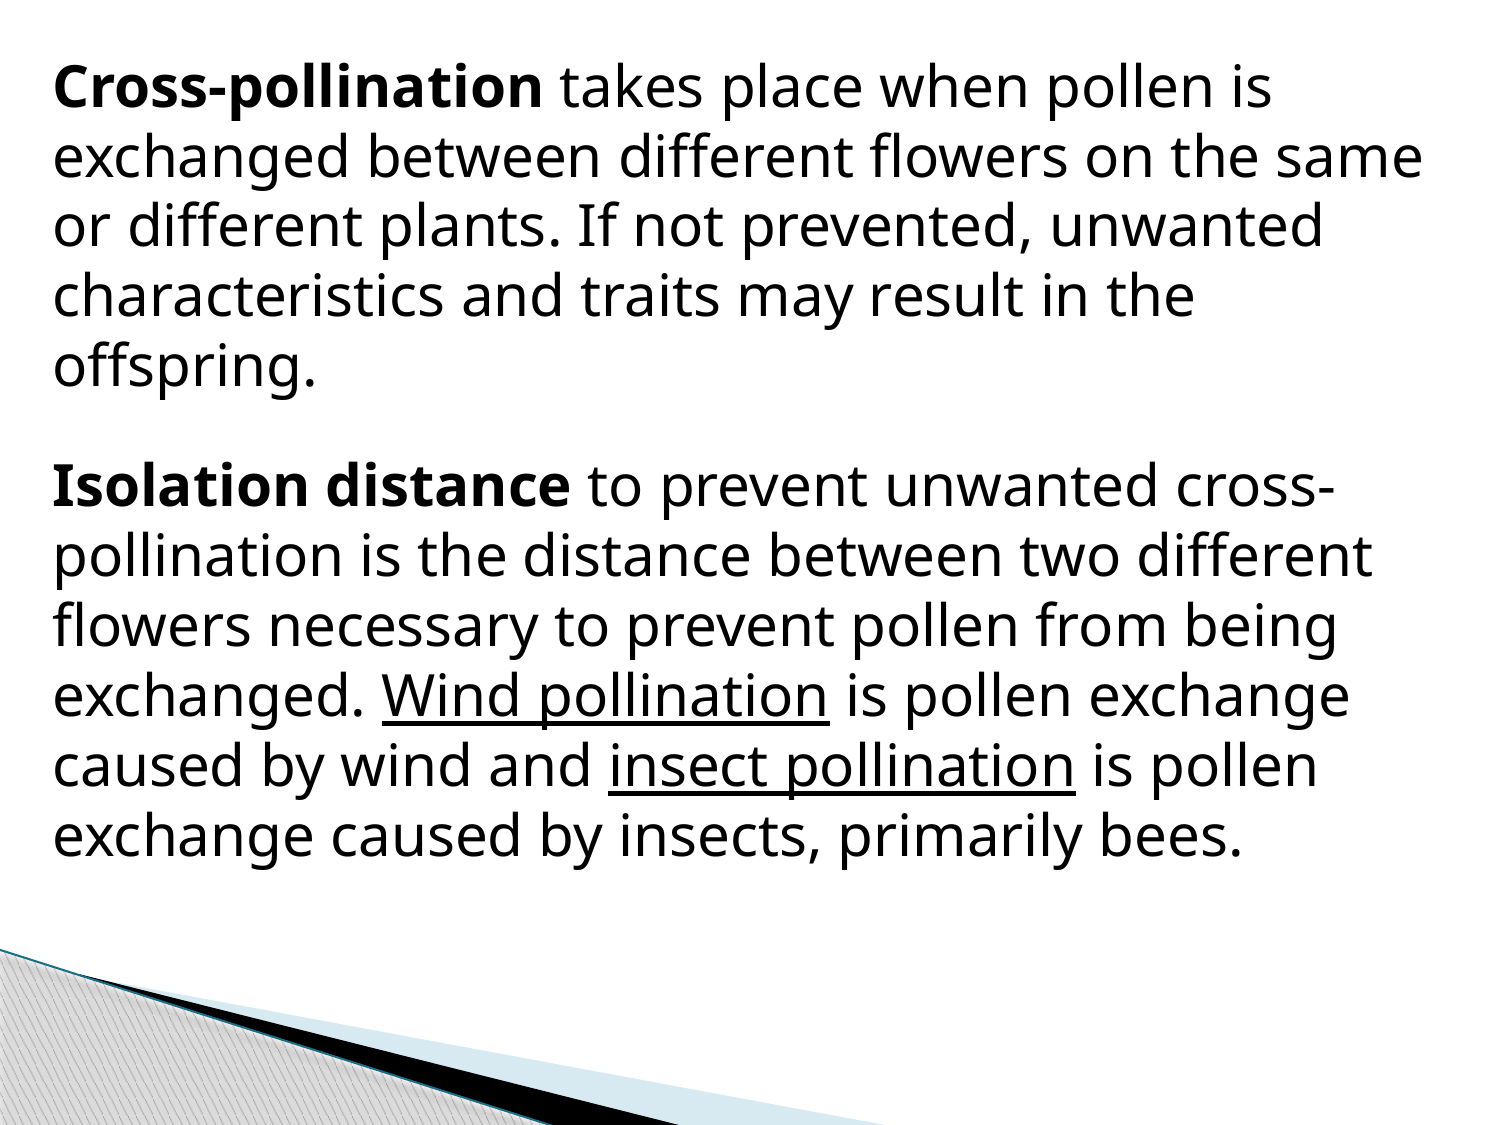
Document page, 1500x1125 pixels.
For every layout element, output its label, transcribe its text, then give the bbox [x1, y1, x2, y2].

text_box Cross-pollination takes place when pollen is exchanged between different flowers on the same or different plants. If not prevented, unwanted characteristics and traits may result in the offspring. Isolation distance to prevent unwanted cross-pollination is the distance between two different flowers necessary to prevent pollen from being exchanged. Wind pollination is pollen exchange caused by wind and insect pollination is pollen exchange caused by insects, primarily bees. [37, 41, 1450, 876]
